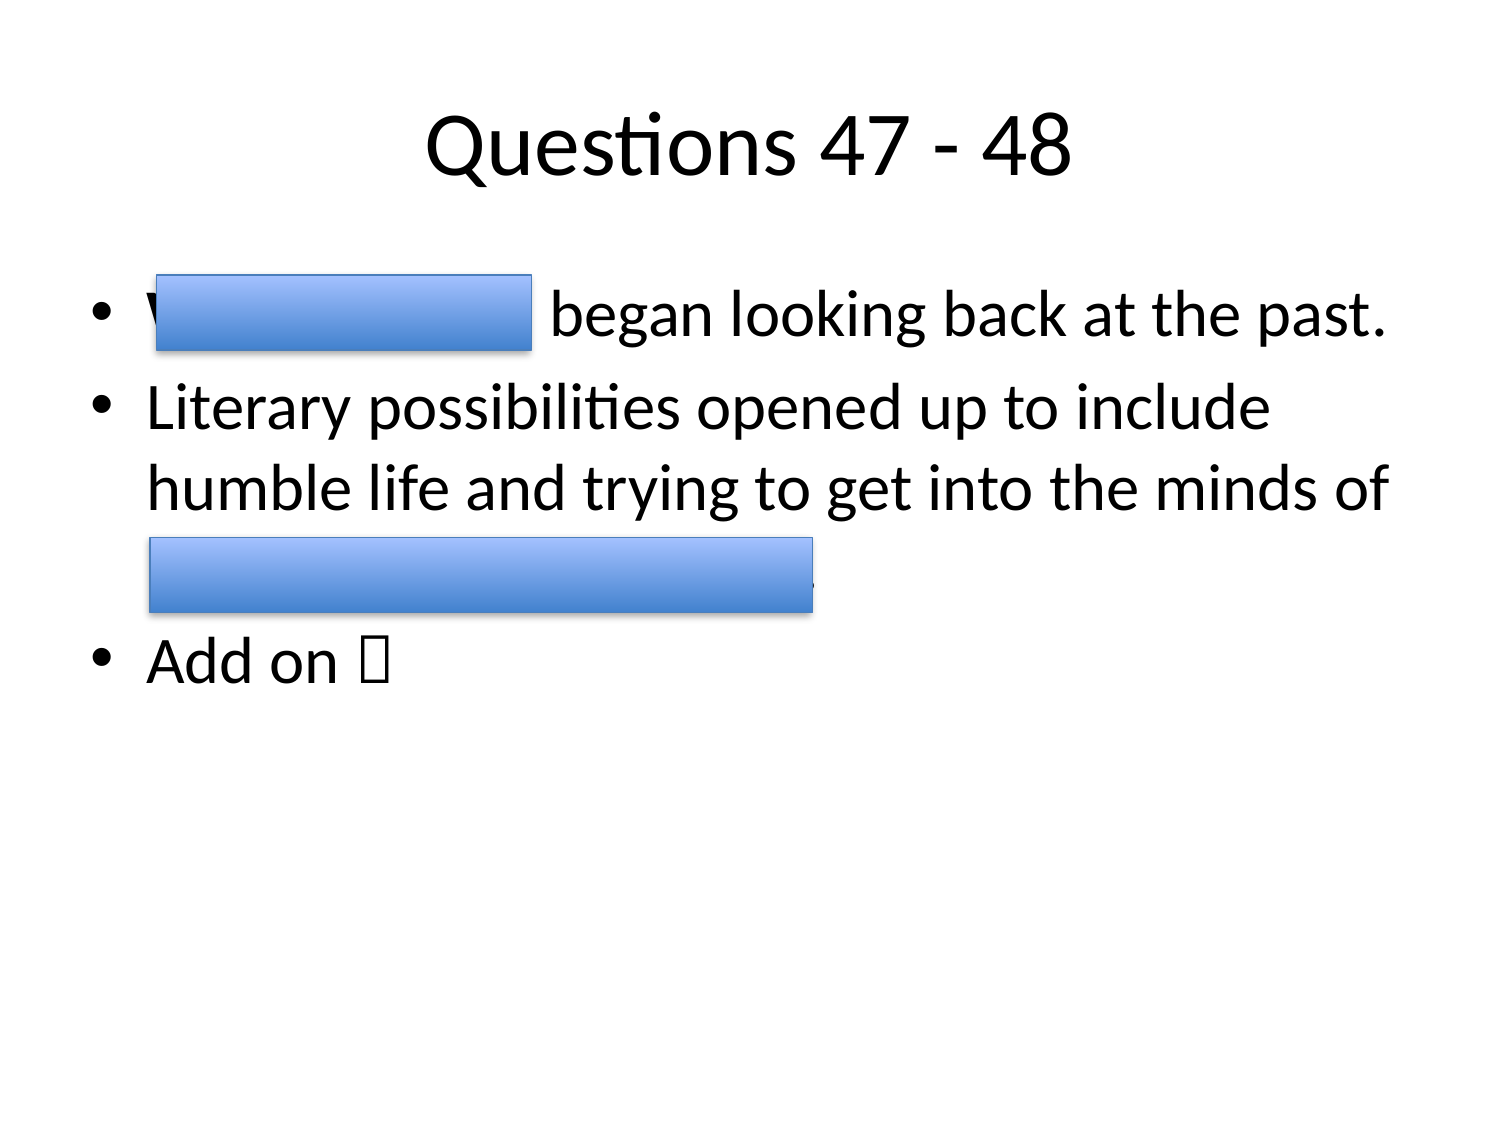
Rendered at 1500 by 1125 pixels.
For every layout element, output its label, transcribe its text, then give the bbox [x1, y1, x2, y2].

text_box [149, 537, 813, 613]
list Writers/poets began looking back at the past. Literary possibilities opened up to include humble life and trying to get into the minds of poor and simple people. Add on  [75, 262, 1425, 1005]
title Questions 47 - 48 [75, 45, 1425, 233]
text_box [156, 274, 532, 351]
